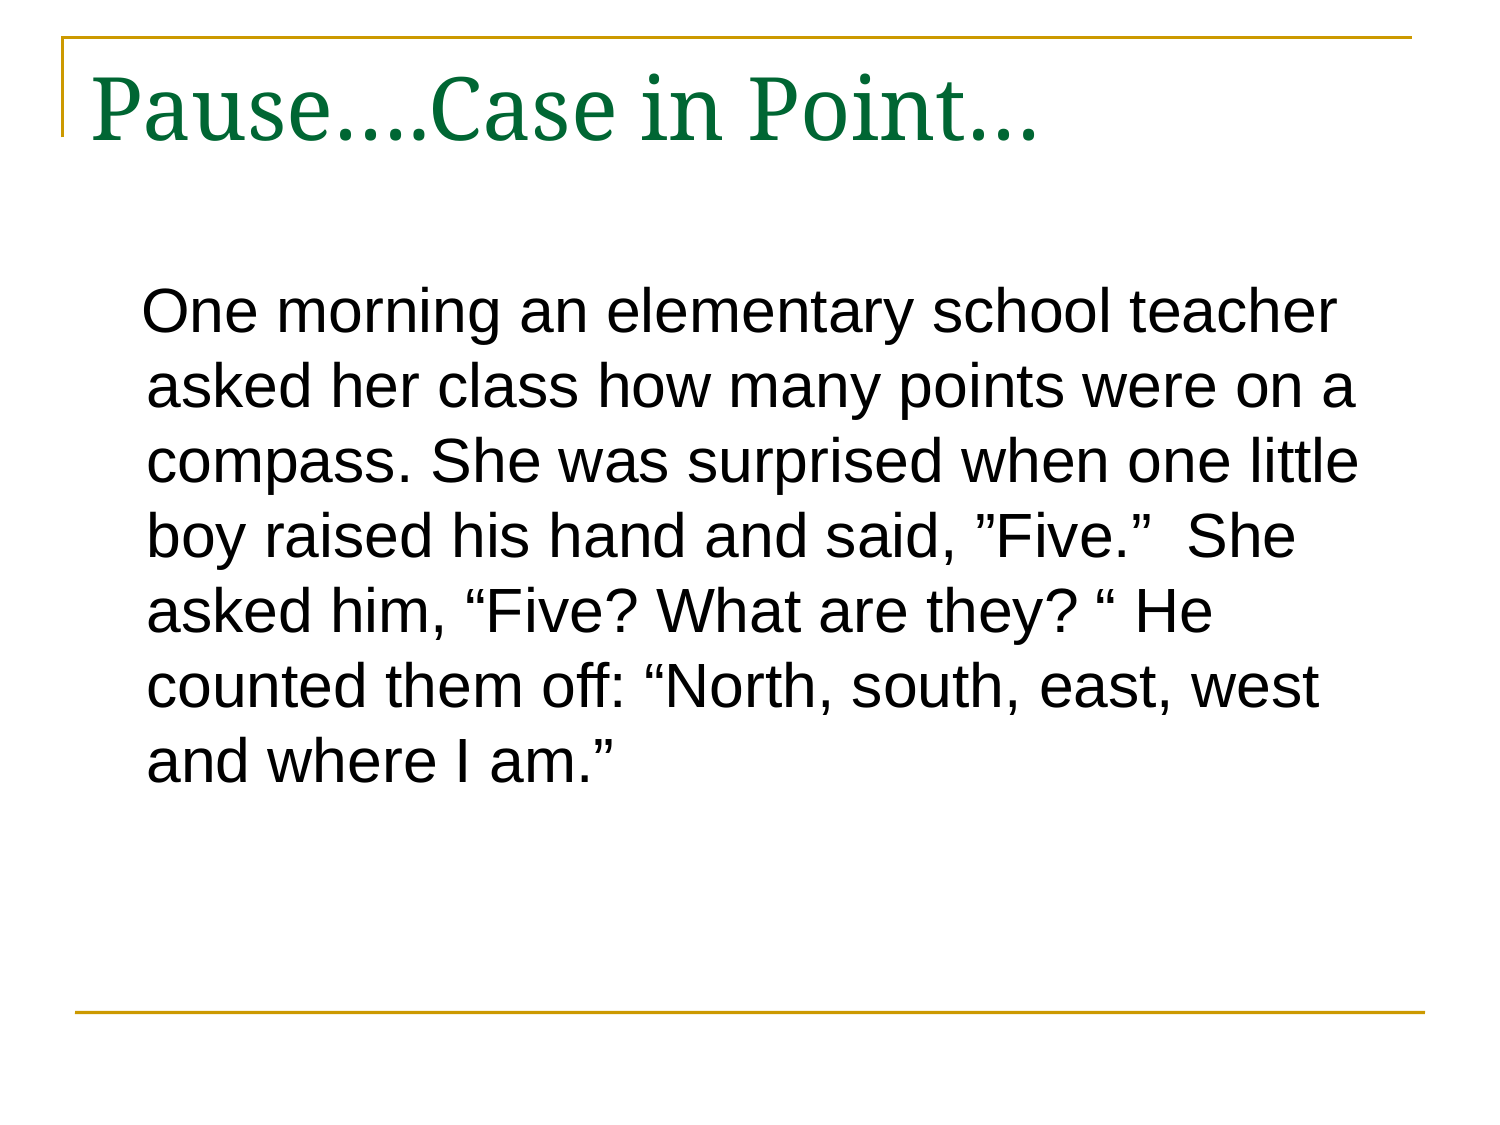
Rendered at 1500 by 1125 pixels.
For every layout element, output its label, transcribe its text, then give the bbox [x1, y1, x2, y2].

title Pause….Case in Point… [74, 45, 1426, 233]
list One morning an elementary school teacher asked her class how many points were on a compass. She was surprised when one little boy raised his hand and said, ”Five.” She asked him, “Five? What are they? “ He counted them off: “North, south, east, west and where I am.” [74, 262, 1426, 1006]
